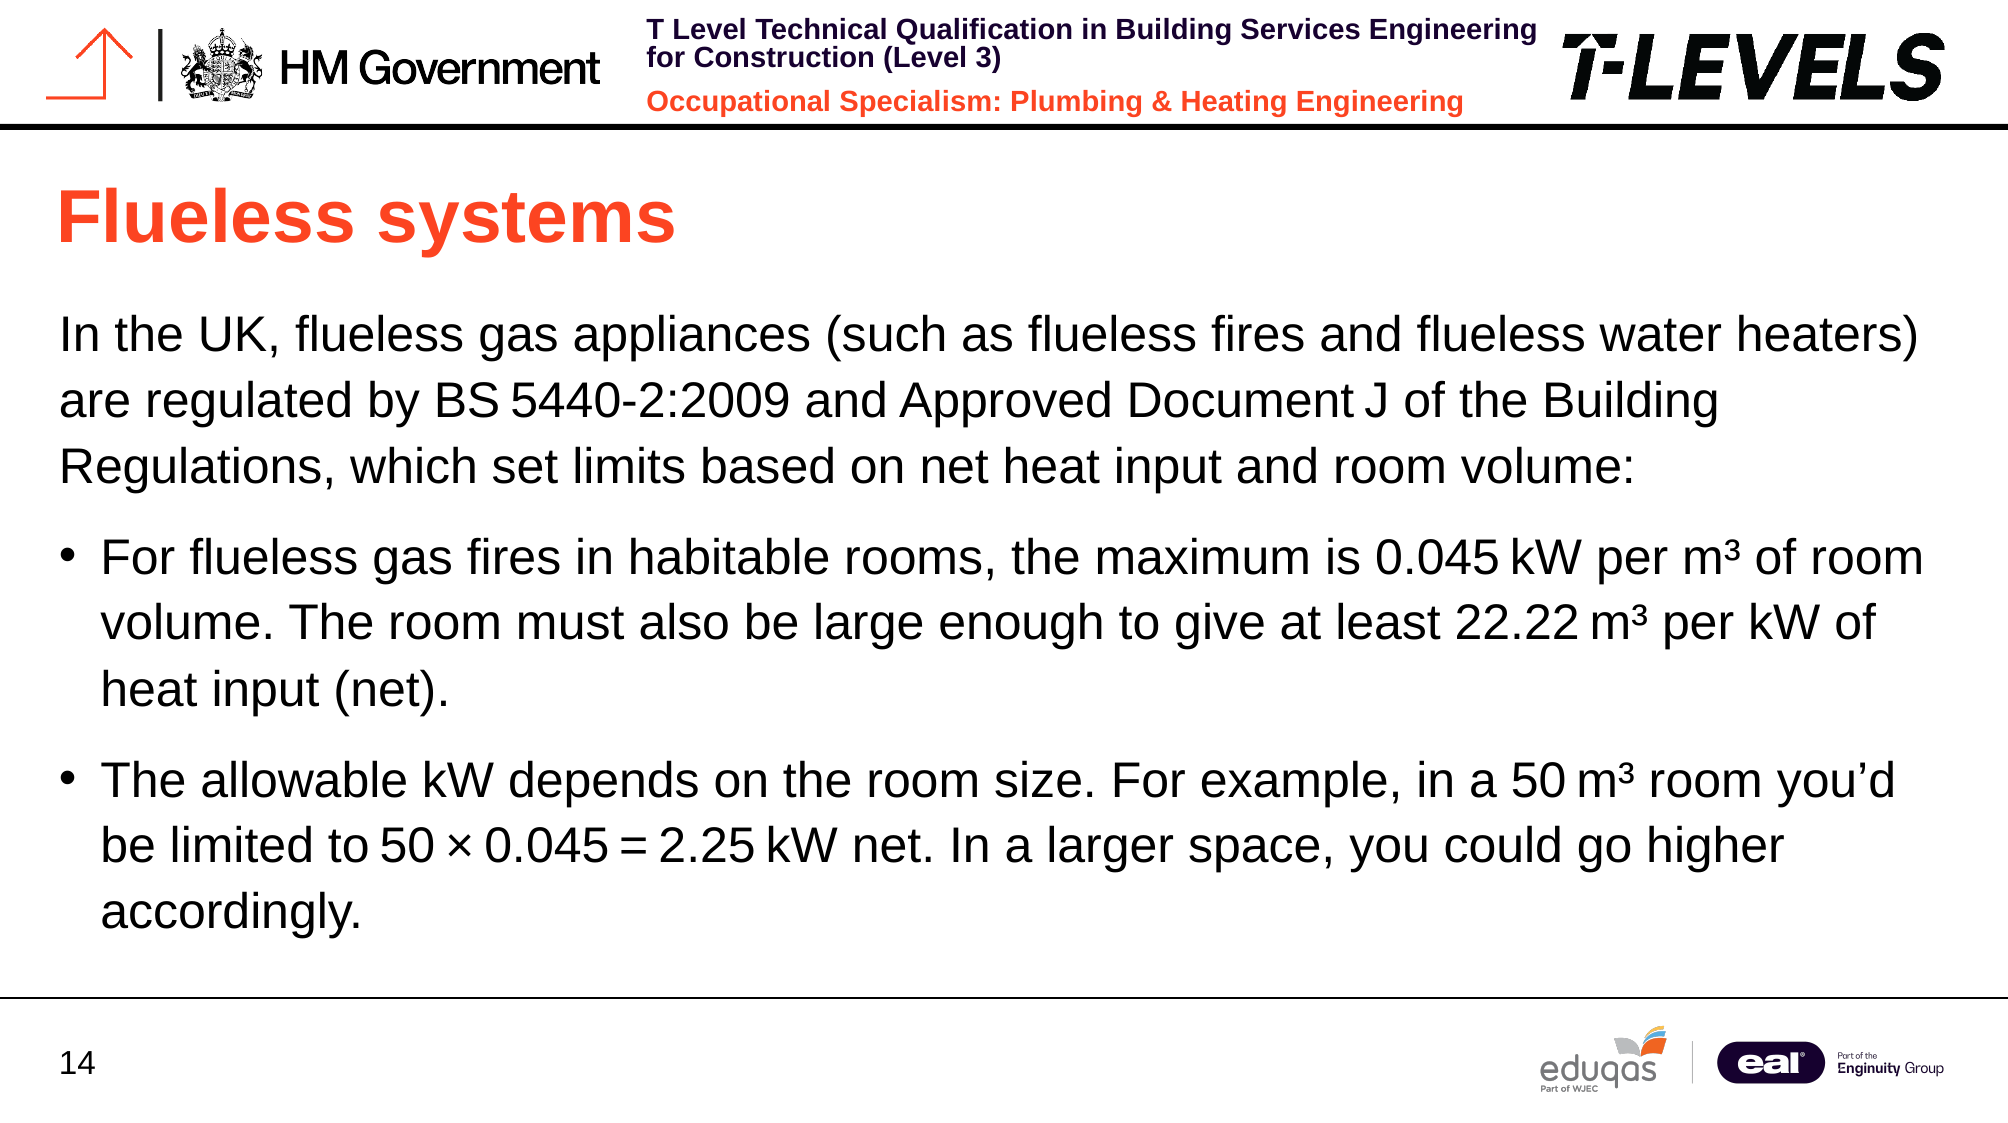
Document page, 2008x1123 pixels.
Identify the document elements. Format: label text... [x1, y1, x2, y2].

picture [158, 28, 600, 102]
picture [41, 27, 139, 100]
picture [1535, 1021, 1949, 1097]
picture [1543, 25, 1964, 108]
title Flueless systems [41, 111, 1949, 314]
list In the UK, flueless gas appliances (such as flueless fires and flueless water heaters) are regulated by BS 5440‑2:2009 and Approved Document J of the Building Regulations, which set limits based on net heat input and room volume: For flueless gas fires in habitable rooms, the maximum is 0.045 kW per m³ of room volume. The room must also be large enough to give at least 22.22 m³ per kW of heat input (net). The allowable kW depends on the room size. For example, in a 50 m³ room you’d be limited to 50 × 0.045 = 2.25 kW net. In a larger space, you could go higher accordingly. [59, 295, 1949, 975]
